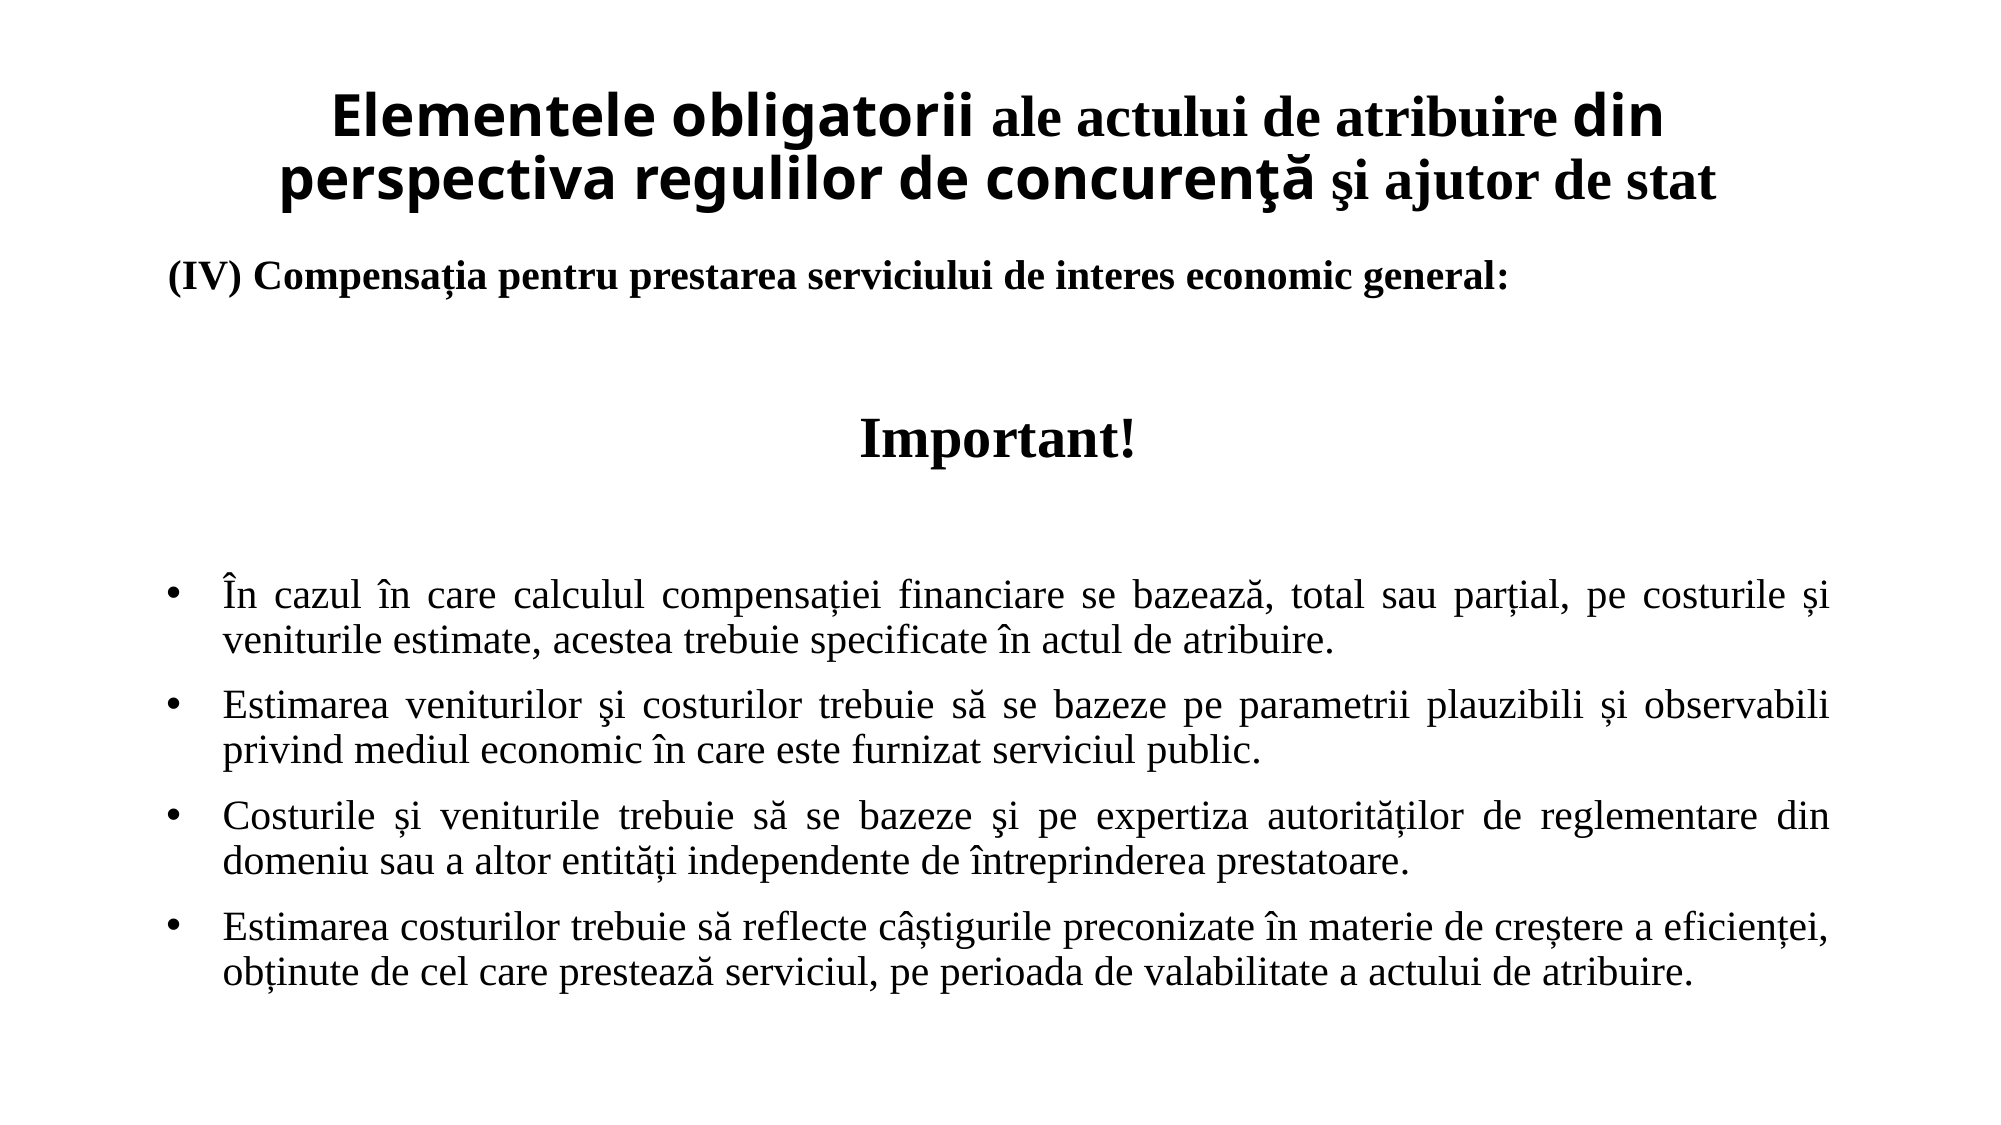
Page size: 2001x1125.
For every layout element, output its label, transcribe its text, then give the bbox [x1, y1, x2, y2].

text_box Elementele obligatorii ale actului de atribuire din perspectiva regulilor de concurenţă şi ajutor de stat [152, 65, 1843, 216]
subtitle În cazul în care calculul compensației financiare se bazează, total sau parțial, pe costurile și veniturile estimate, acestea trebuie specificate în actul de atribuire. Estimarea veniturilor şi costurilor trebuie să se bazeze pe parametrii plauzibili și observabili privind mediul economic în care este furnizat serviciul public. Costurile și veniturile trebuie să se bazeze şi pe expertiza autorităților de reglementare din domeniu sau a altor entități independente de întreprinderea prestatoare. Estimarea costurilor trebuie să reflecte câștigurile preconizate în materie de creștere a eficienței, obținute de cel care prestează serviciul, pe perioada de valabilitate a actului de atribuire. [151, 564, 1846, 1030]
title Important! [151, 417, 1846, 478]
text_box (IV) Compensația pentru prestarea serviciului de interes economic general: [152, 216, 1848, 356]
